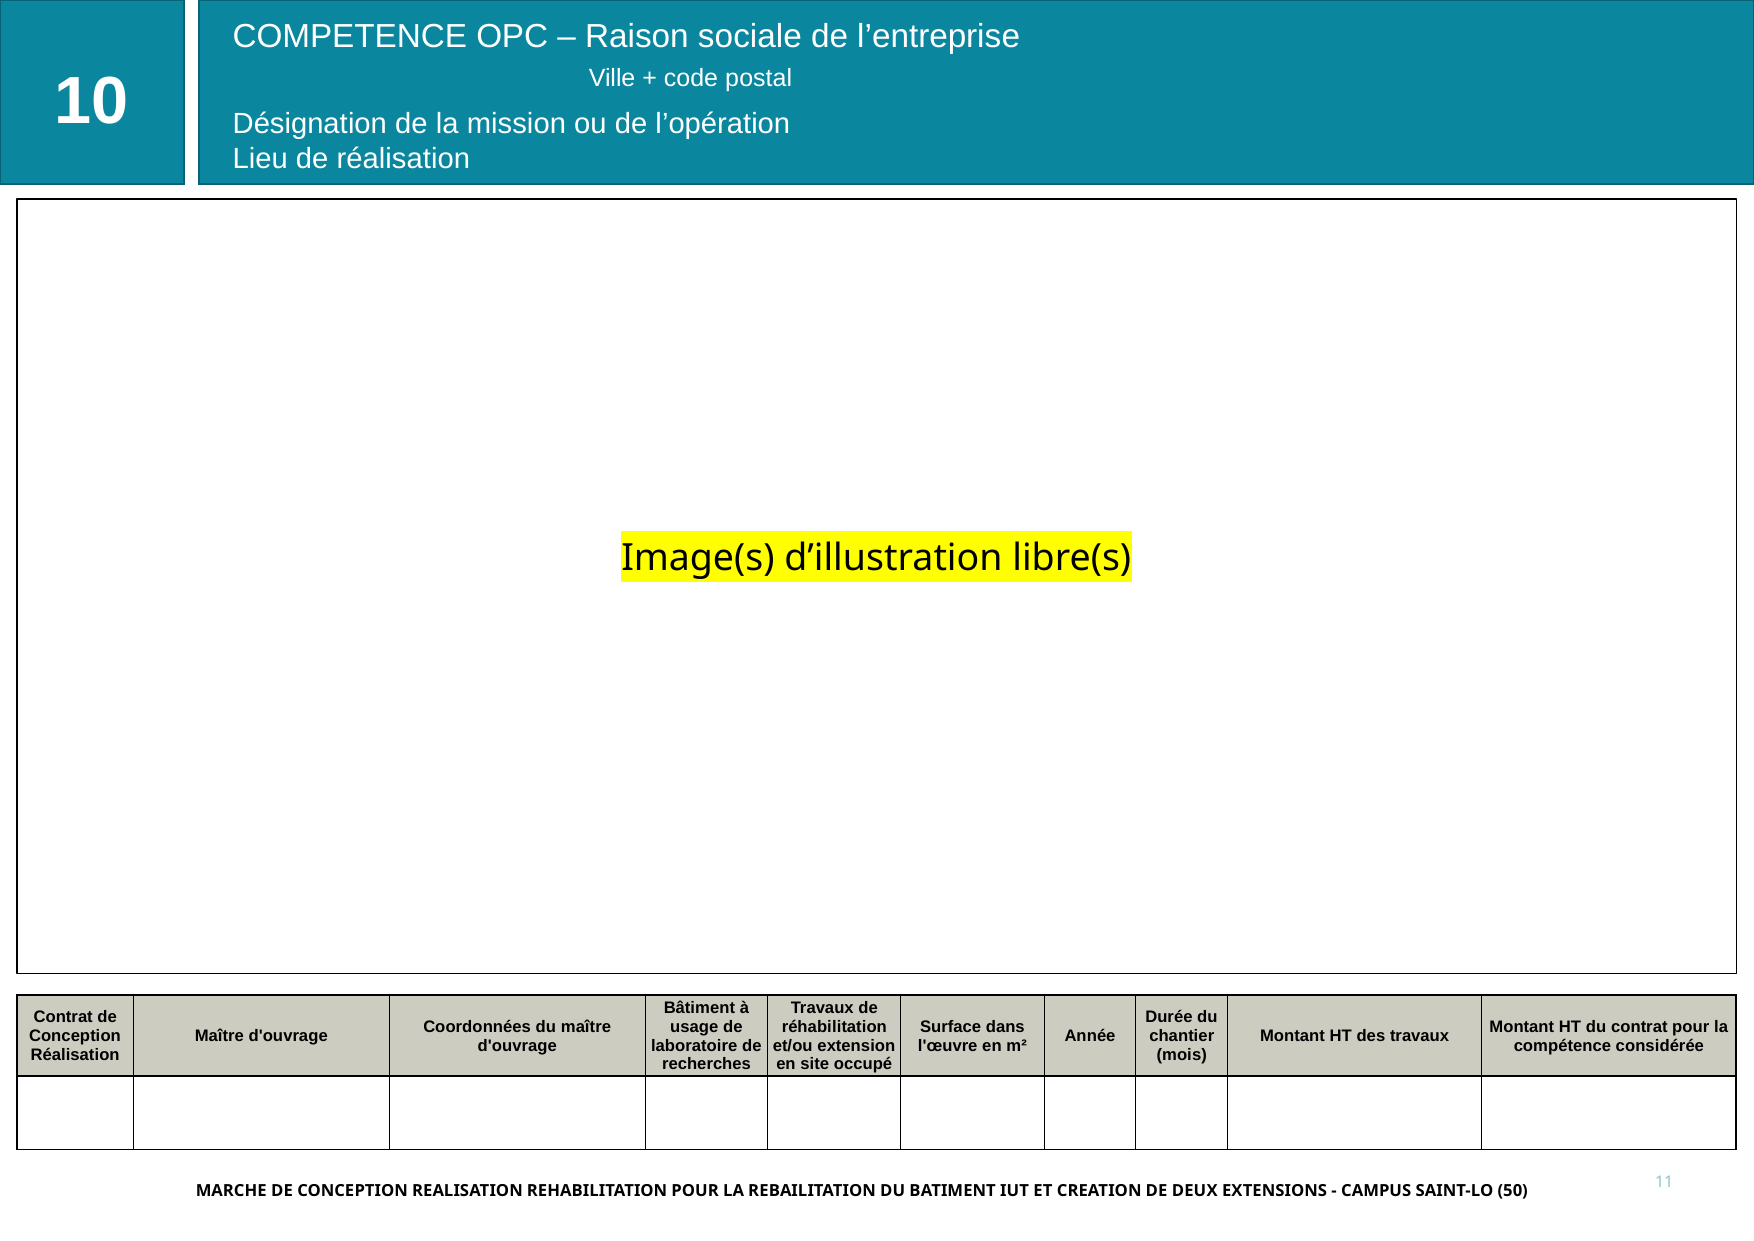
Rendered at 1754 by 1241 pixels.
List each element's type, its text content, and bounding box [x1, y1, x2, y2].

text_box [0, 0, 185, 185]
table_header Montant HT du contrat pour la compétence considérée [1482, 996, 1735, 1075]
table_cell [18, 1077, 133, 1149]
table_header Coordonnées du maître d'ouvrage [390, 996, 645, 1075]
text_box Image(s) d’illustration libre(s) [606, 525, 1147, 586]
table_cell [1136, 1077, 1227, 1149]
table_header Année [1045, 996, 1135, 1075]
table_header Bâtiment à usage de laboratoire de recherches [646, 996, 767, 1075]
table_cell [768, 1077, 900, 1149]
text_box 10 [33, 49, 151, 145]
text_box Ville + code postal [573, 54, 1440, 100]
table_cell [901, 1077, 1044, 1149]
text_box Désignation de la mission ou de l’opération Lieu de réalisation [217, 96, 1673, 182]
text_box COMPETENCE OPC – Raison sociale de l’entreprise [217, 6, 1673, 62]
table_header Durée du chantier (mois) [1136, 996, 1227, 1075]
table_cell [1228, 1077, 1481, 1149]
table_cell [390, 1077, 645, 1149]
text_box [16, 199, 1737, 974]
slide_number 11 [1293, 1150, 1689, 1215]
table_cell [1482, 1077, 1735, 1149]
table_cell [1045, 1077, 1135, 1149]
table_header Contrat de Conception Réalisation [18, 996, 133, 1075]
table_header Surface dans l'œuvre en m² [901, 996, 1044, 1075]
table_header Montant HT des travaux [1228, 996, 1481, 1075]
table_cell [134, 1077, 389, 1149]
table_header Maître d'ouvrage [134, 996, 389, 1075]
table_cell [646, 1077, 767, 1149]
table_header Travaux de réhabilitation et/ou extension en site occupé [768, 996, 900, 1075]
text_box [198, 0, 1754, 185]
